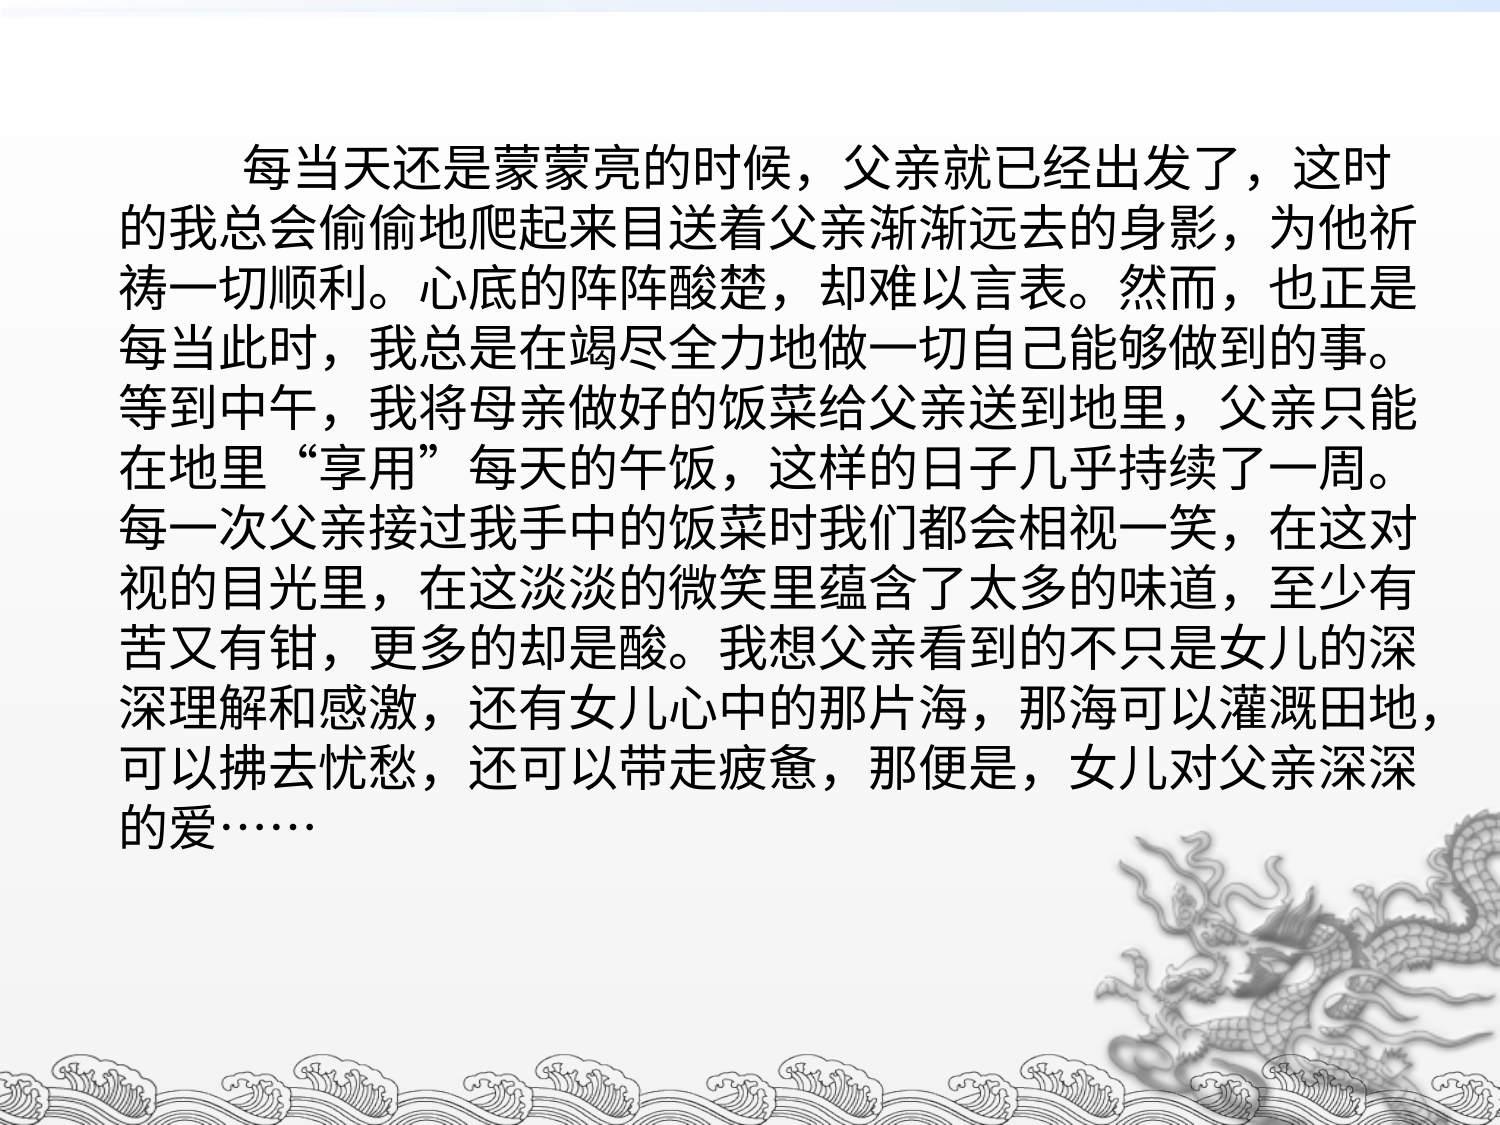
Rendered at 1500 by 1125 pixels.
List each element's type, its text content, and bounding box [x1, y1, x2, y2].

list 每当天还是蒙蒙亮的时候，父亲就已经出发了，这时的我总会偷偷地爬起来目送着父亲渐渐远去的身影，为他祈祷一切顺利。心底的阵阵酸楚，却难以言表。然而，也正是每当此时，我总是在竭尽全力地做一切自己能够做到的事。等到中午，我将母亲做好的饭菜给父亲送到地里，父亲只能在地里“享用”每天的午饭，这样的日子几乎持续了一周。每一次父亲接过我手中的饭菜时我们都会相视一笑，在这对视的目光里，在这淡淡的微笑里蕴含了太多的味道，至少有苦又有钳，更多的却是酸。我想父亲看到的不只是女儿的深深理解和感激，还有女儿心中的那片海，那海可以灌溉田地，可以拂去忧愁，还可以带走疲惫，那便是，女儿对父亲深深的爱…… [46, 128, 1449, 1093]
